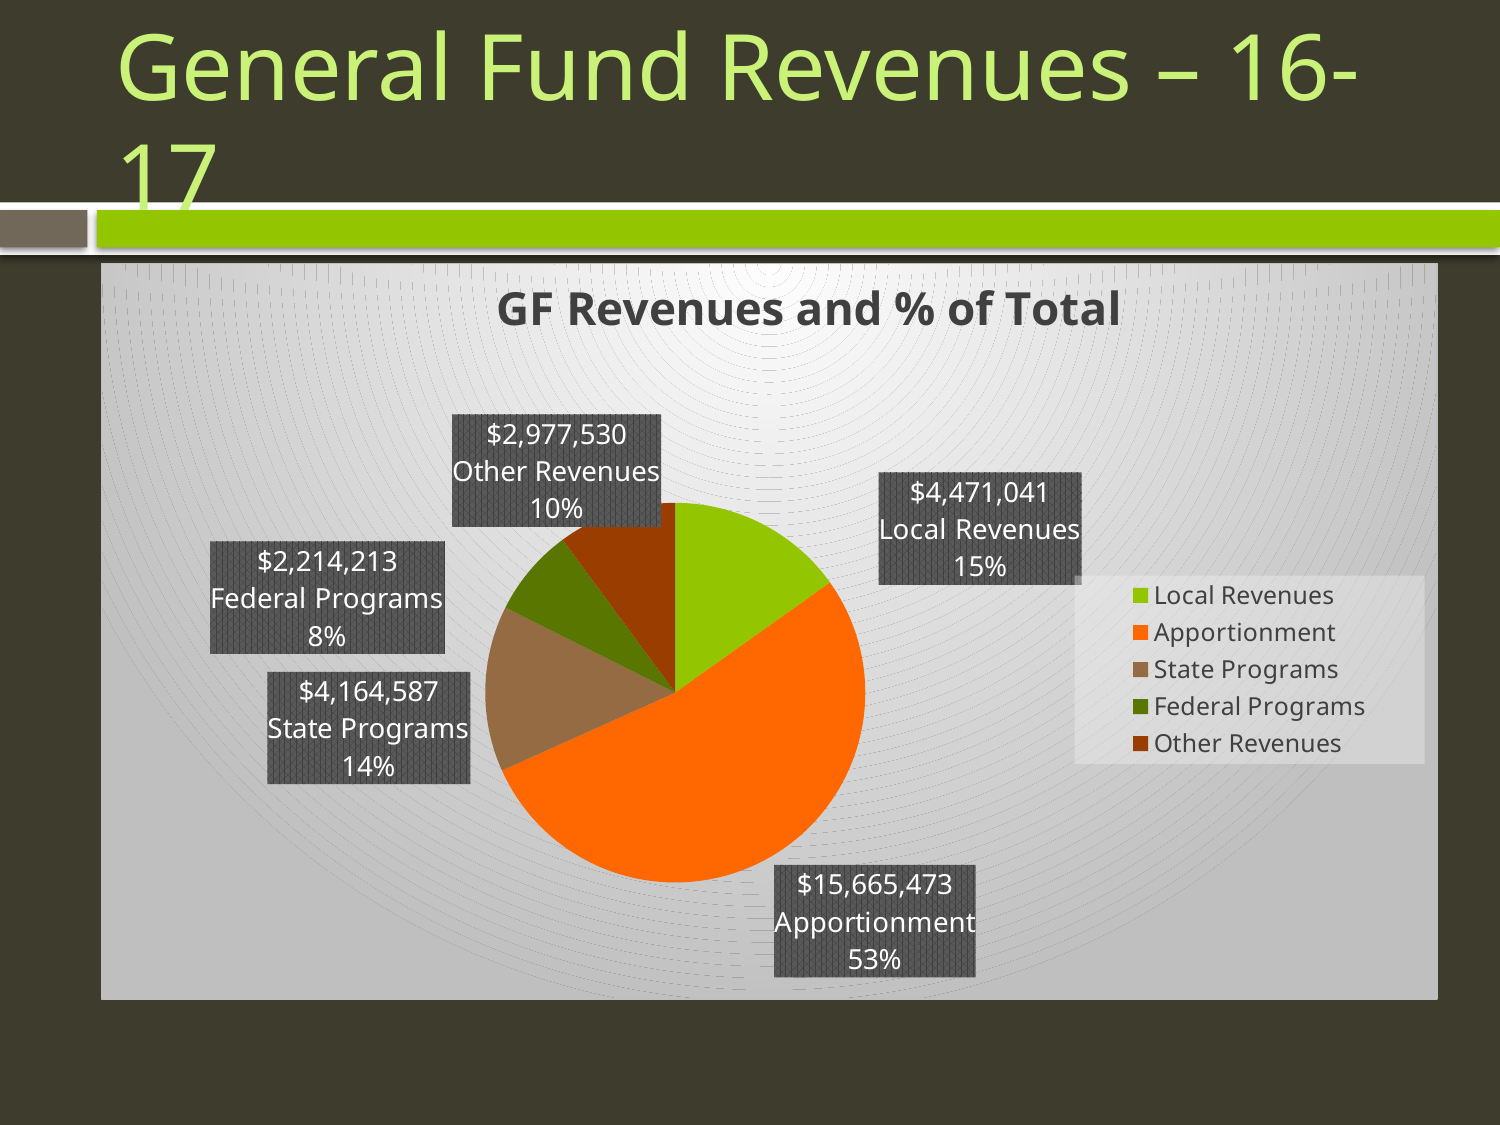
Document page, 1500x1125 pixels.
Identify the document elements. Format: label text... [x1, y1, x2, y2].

title General Fund Revenues – 16-17 [100, 37, 1438, 200]
chart [100, 262, 1439, 1001]
